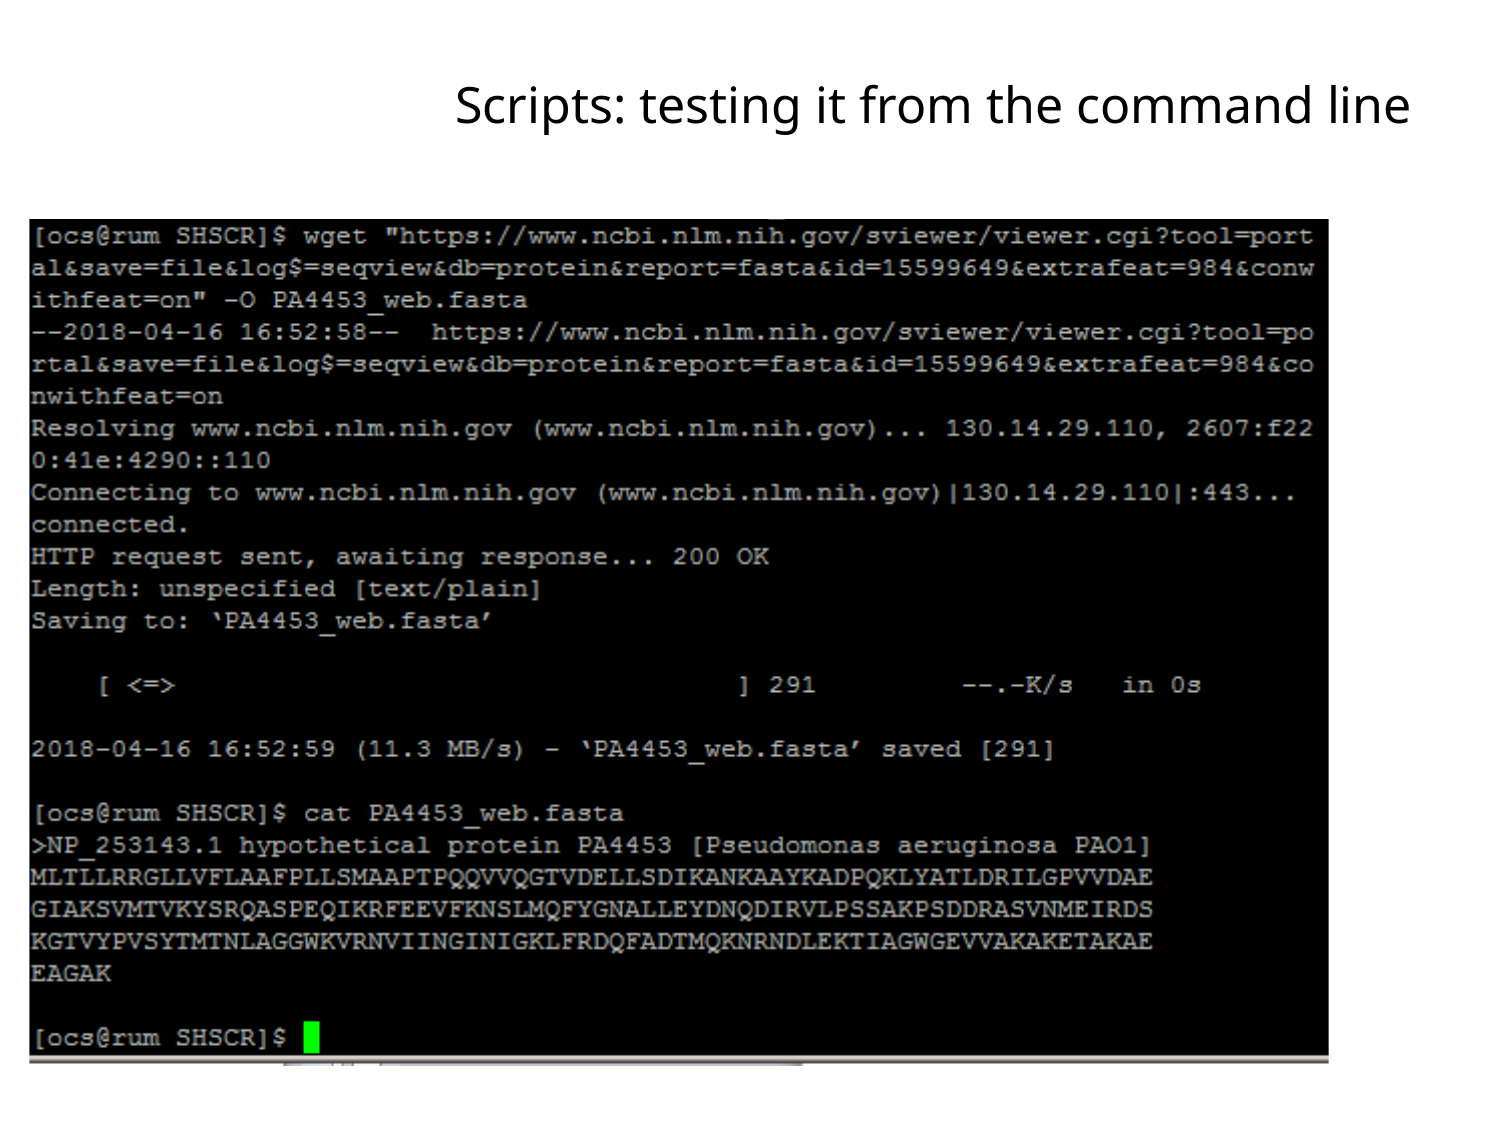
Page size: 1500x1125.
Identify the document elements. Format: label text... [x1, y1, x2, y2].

picture [29, 219, 1329, 1067]
text_box Scripts: testing it from the command line [440, 65, 1428, 141]
